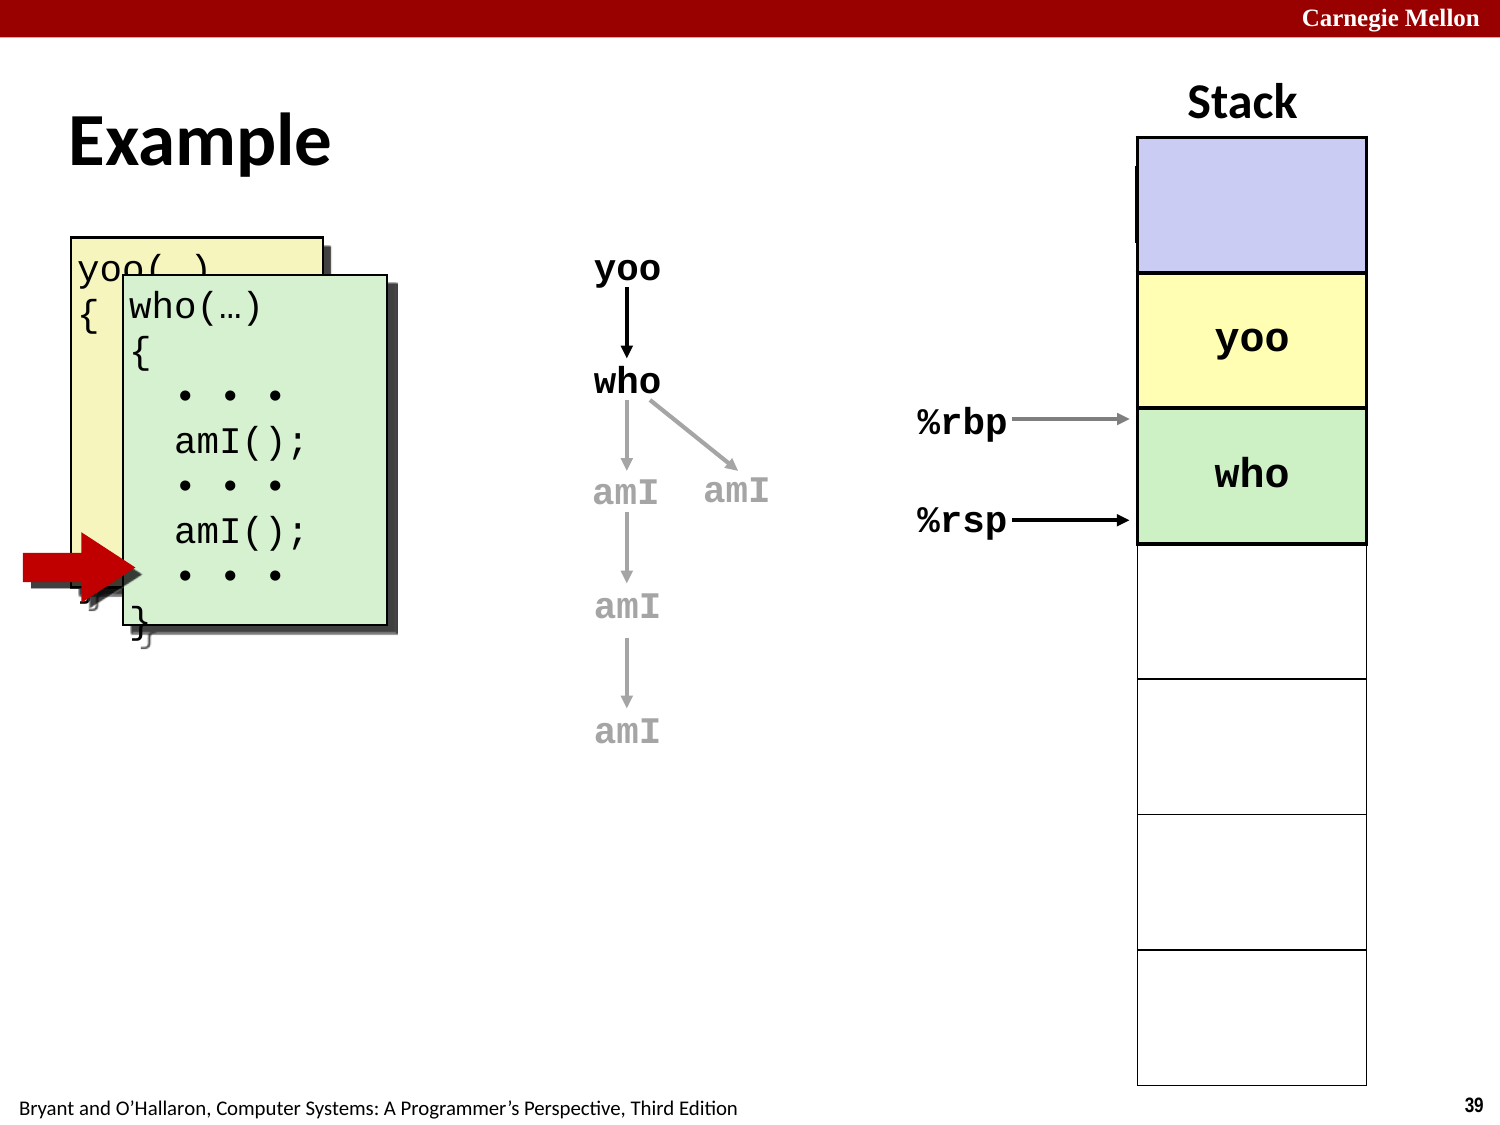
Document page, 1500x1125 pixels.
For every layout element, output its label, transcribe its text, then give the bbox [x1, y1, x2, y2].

table_cell [1138, 680, 1366, 814]
text_box yoo(…) { • • who(); • • } [70, 237, 323, 558]
text_box [22, 532, 136, 603]
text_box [884, 390, 1130, 543]
text_box who [576, 350, 679, 405]
table_cell [1138, 815, 1366, 949]
table_cell [1138, 951, 1366, 1085]
table_cell [1138, 546, 1366, 678]
text_box amI [685, 458, 788, 513]
text_box yoo [576, 237, 679, 292]
text_box Stack [1180, 62, 1305, 136]
table_header [1139, 139, 1365, 271]
text_box amI [576, 575, 679, 630]
title Example [62, 41, 1438, 230]
text_box amI [576, 699, 679, 755]
table_cell yoo [1139, 275, 1365, 406]
text_box who(…) { • • • amI(); • • • amI(); • • • } [122, 275, 388, 625]
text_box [649, 399, 739, 471]
table_cell who [1139, 410, 1365, 542]
text_box amI [574, 460, 677, 515]
